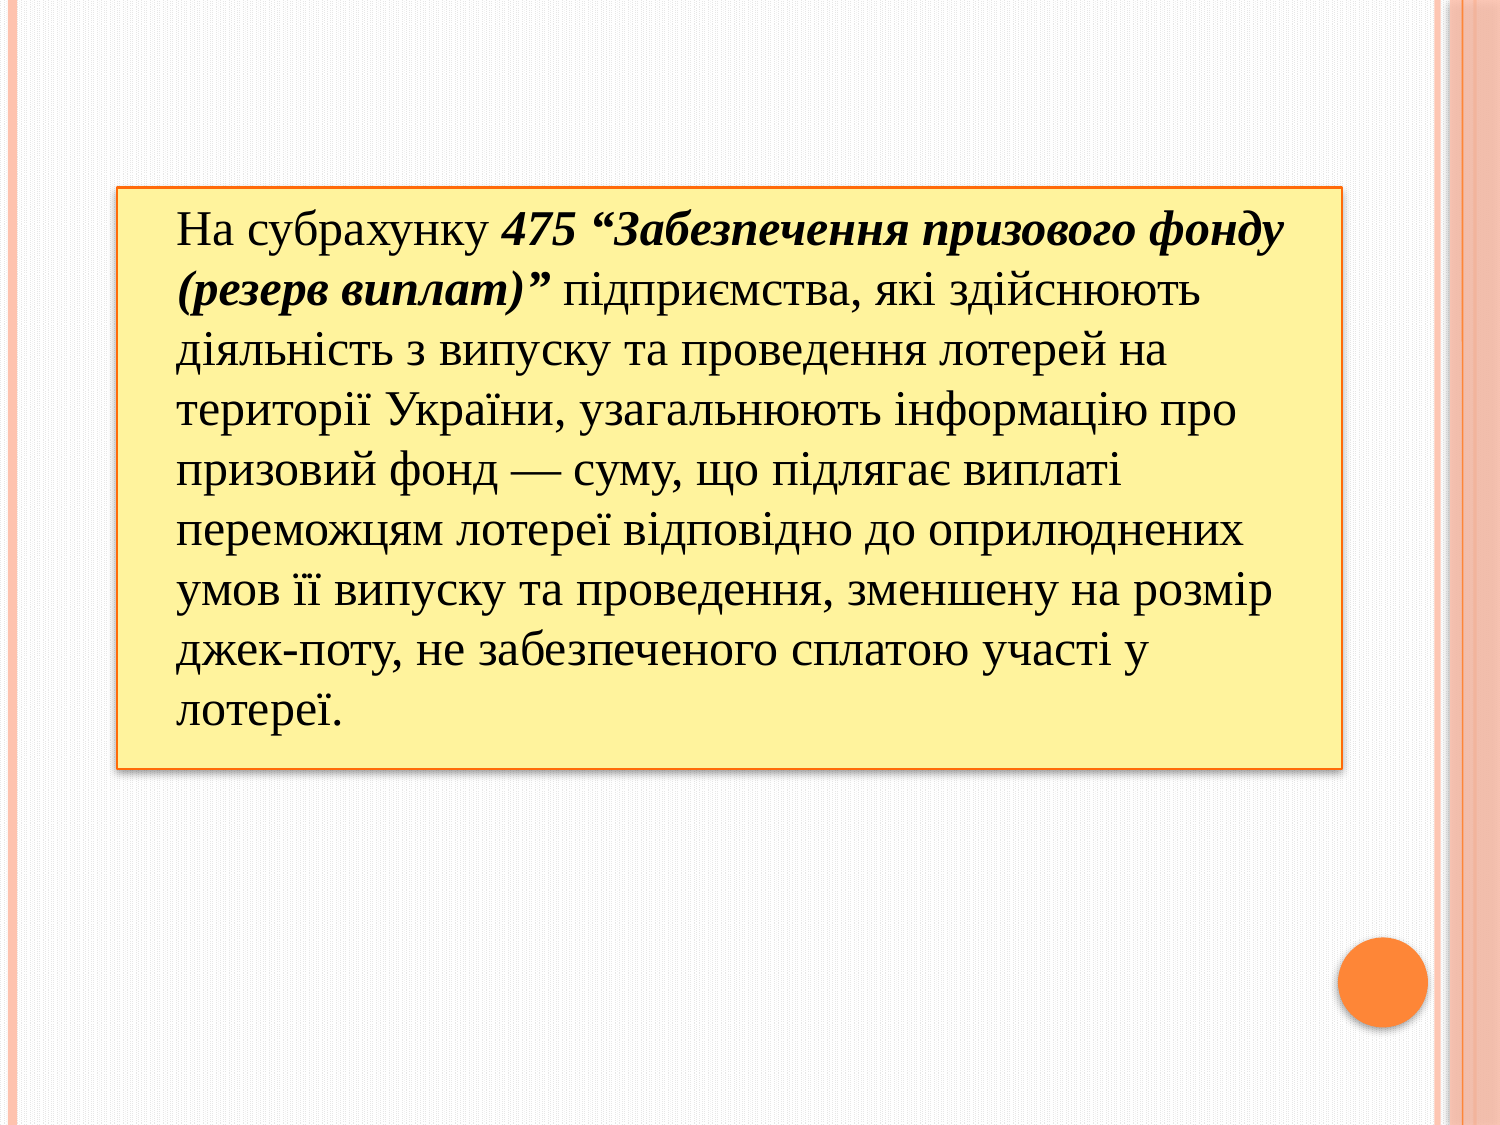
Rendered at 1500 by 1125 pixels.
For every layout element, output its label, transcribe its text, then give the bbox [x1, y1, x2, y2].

list На субрахунку 475 “Забезпечення призового фонду (резерв виплат)” підприємства, які здійснюють діяльність з випуску та проведення лотерей на території України, узагальнюють інформацію про призовий фонд — суму, що підлягає виплаті переможцям лотереї відповідно до оприлюднених умов її випуску та проведення, зменшену на розмір джек-поту, не забезпеченого сплатою участі у лотереї. [116, 186, 1343, 770]
